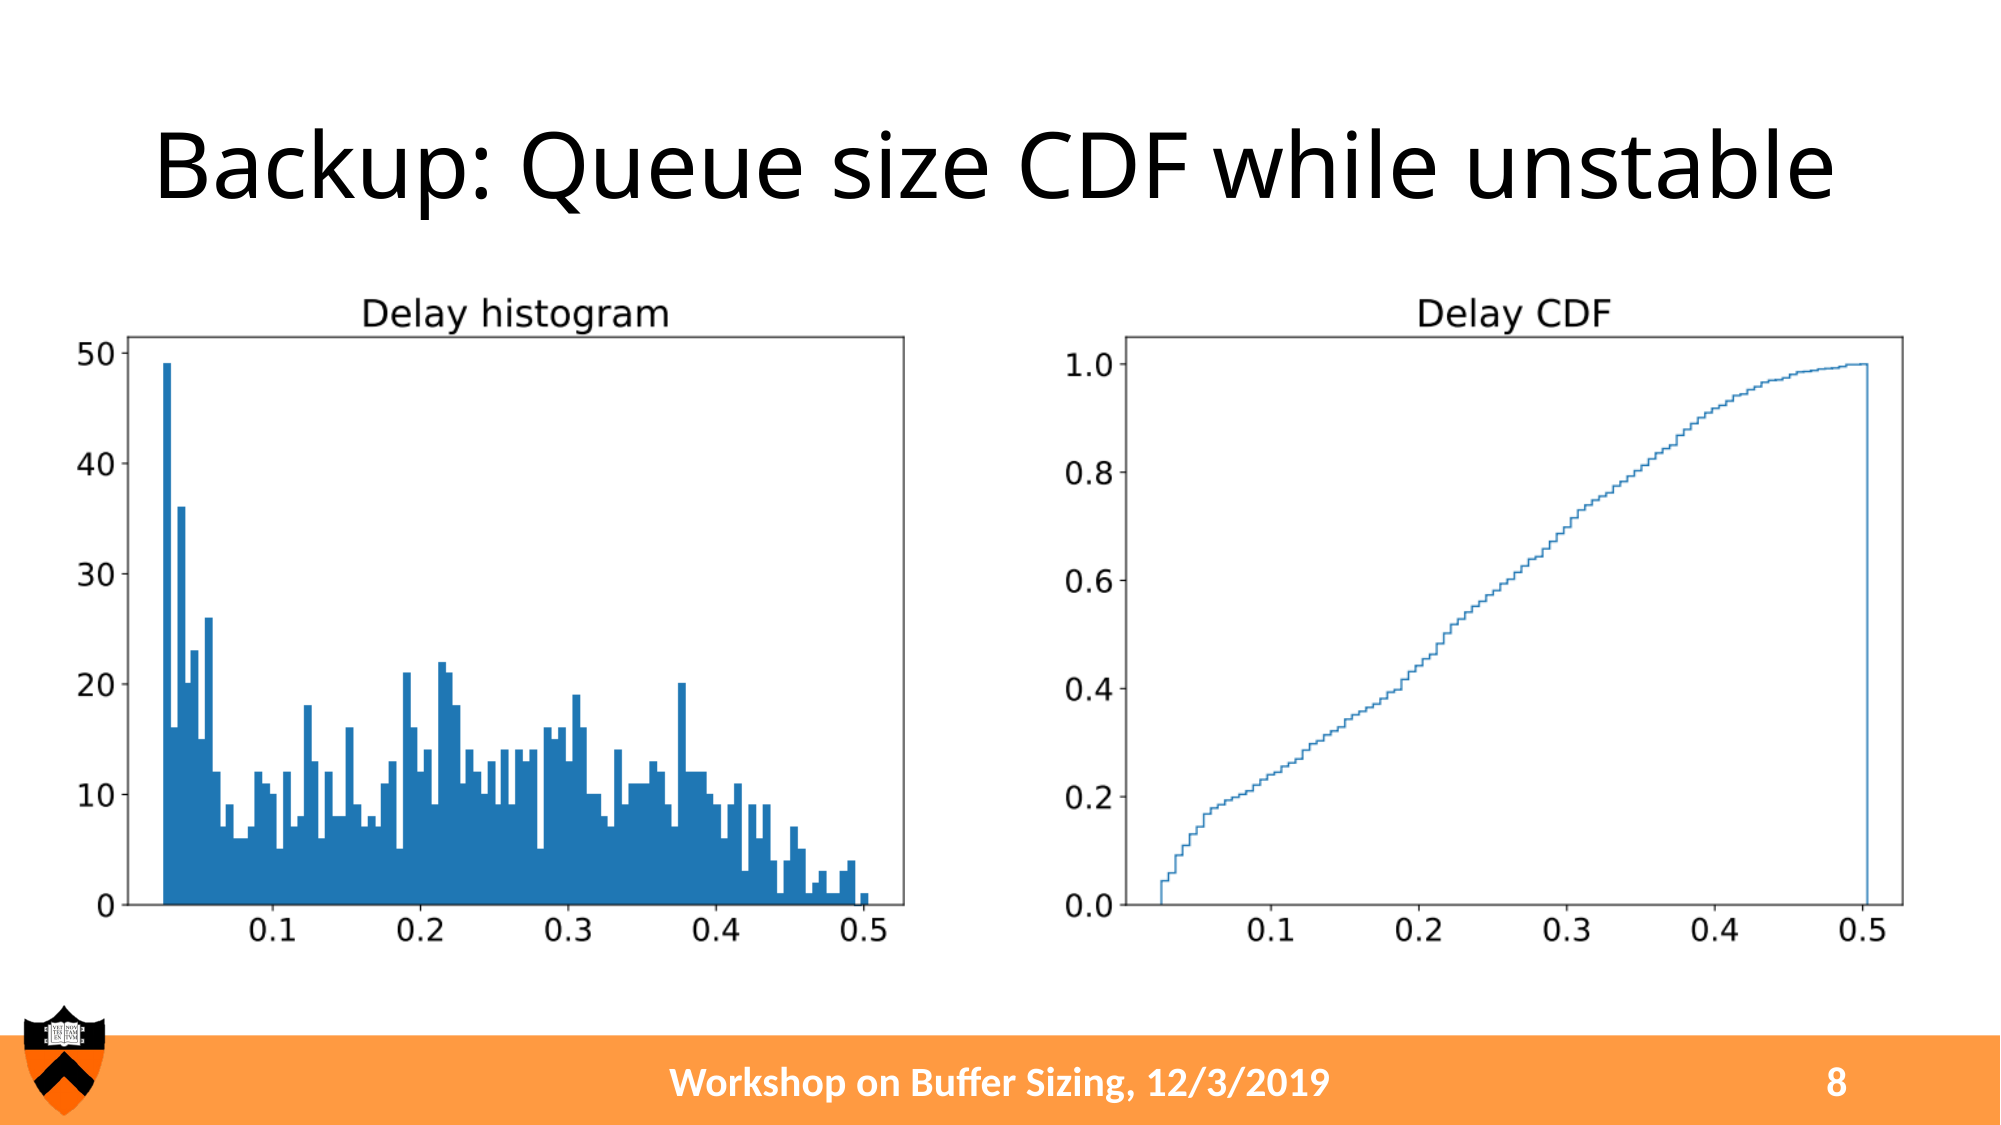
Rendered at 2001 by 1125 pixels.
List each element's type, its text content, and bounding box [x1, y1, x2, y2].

title Backup: Queue size CDF while unstable [137, 59, 1863, 247]
picture [11, 1000, 373, 1118]
footer Workshop on Buffer Sizing, 12/3/2019 [633, 1049, 1367, 1110]
slide_number 8 [1412, 1049, 1863, 1110]
picture [1001, 247, 2000, 997]
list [2, 247, 1001, 997]
